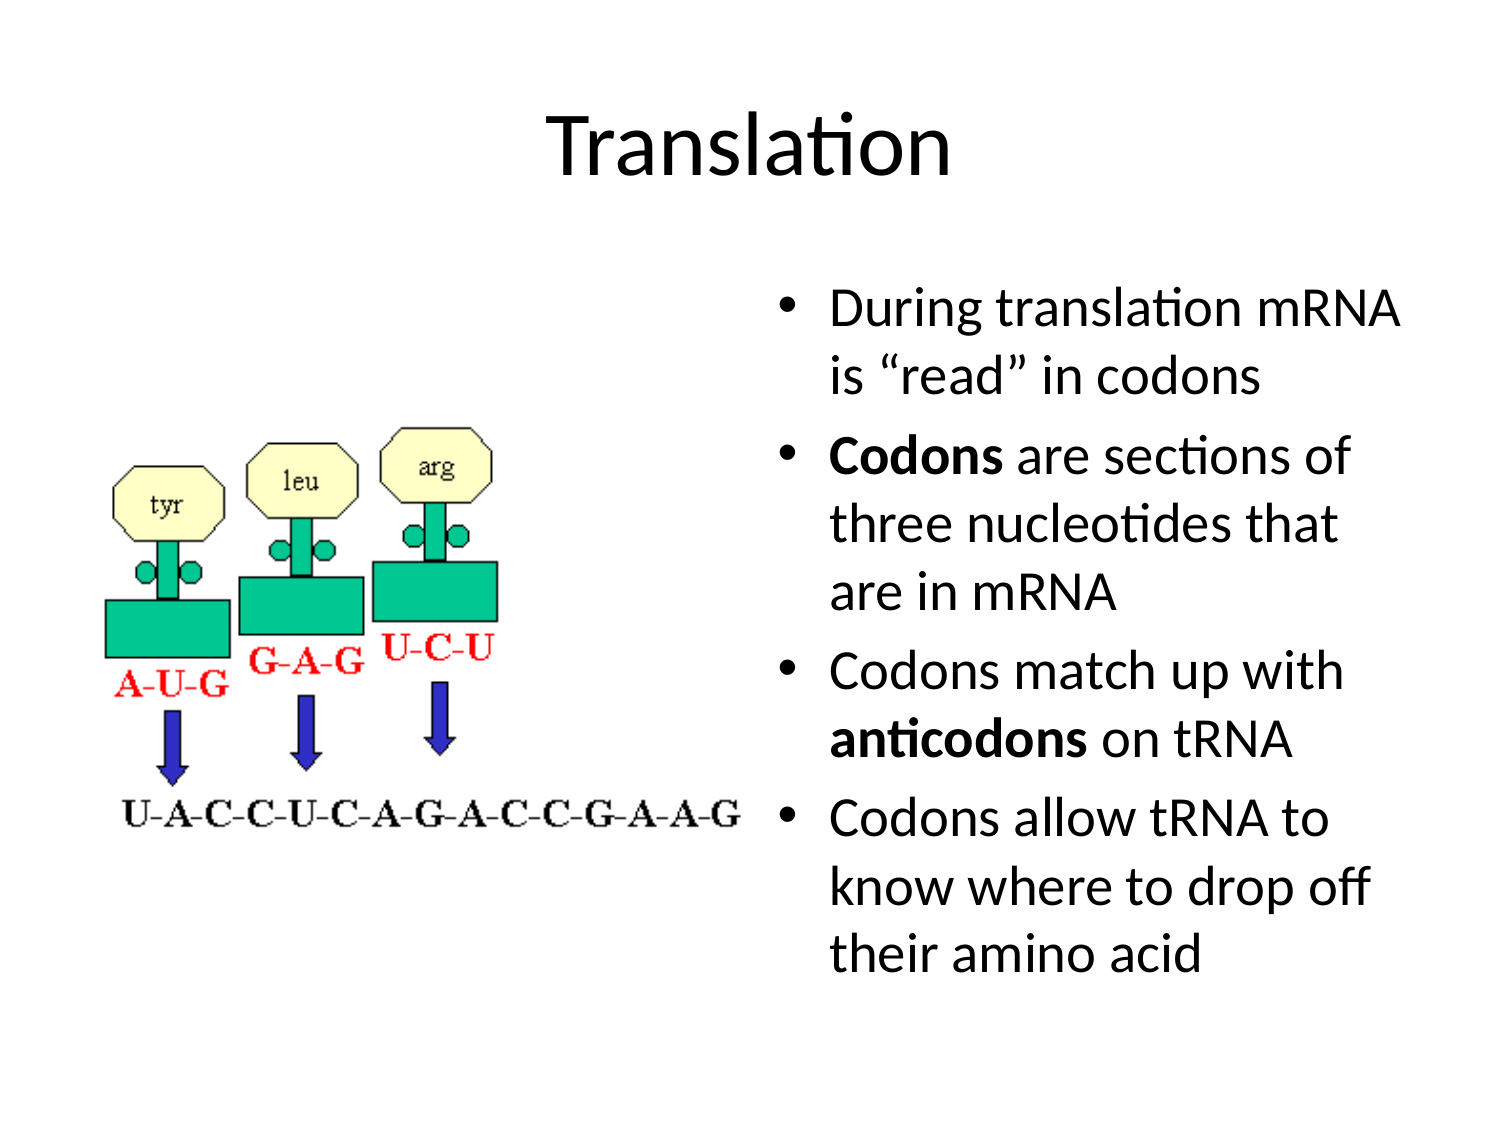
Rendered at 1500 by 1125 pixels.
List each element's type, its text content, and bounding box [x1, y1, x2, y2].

picture [27, 399, 763, 876]
list During translation mRNA is “read” in codons Codons are sections of three nucleotides that are in mRNA Codons match up with anticodons on tRNA Codons allow tRNA to know where to drop off their amino acid [762, 262, 1425, 1005]
title Translation [75, 45, 1425, 233]
